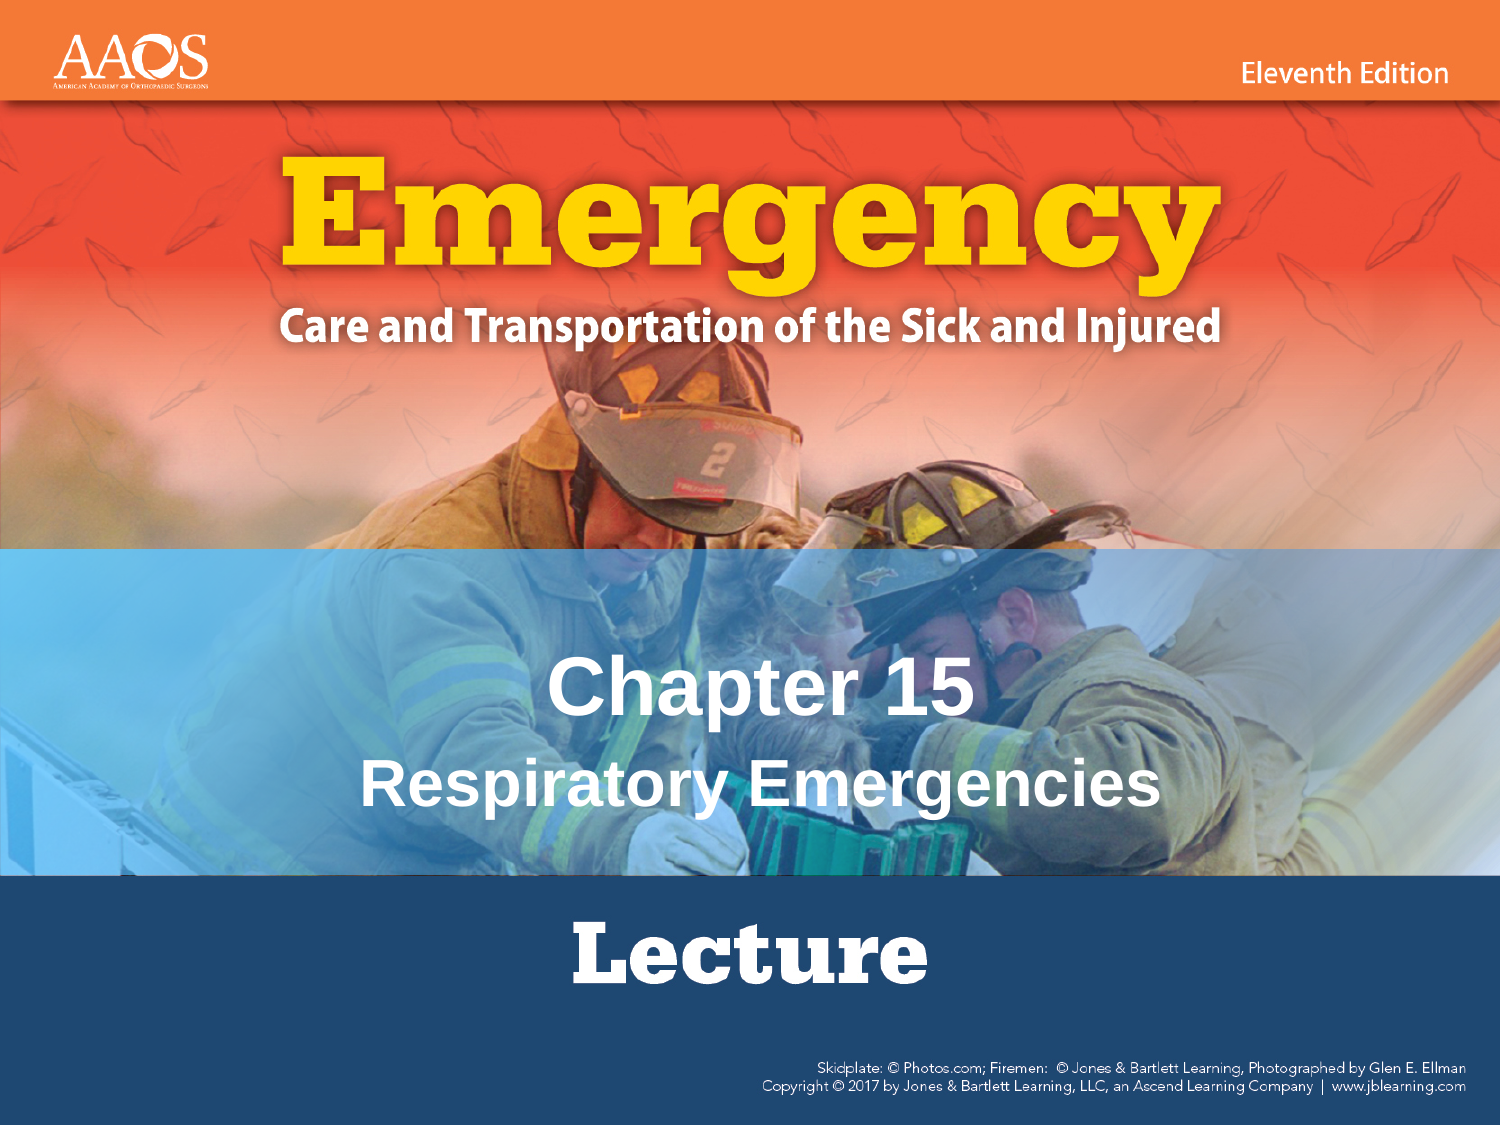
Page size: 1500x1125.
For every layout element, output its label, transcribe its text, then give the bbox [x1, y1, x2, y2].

picture [0, 875, 1500, 1125]
text_box Chapter 15 Respiratory Emergencies [0, 549, 1500, 875]
picture [0, 0, 1500, 549]
